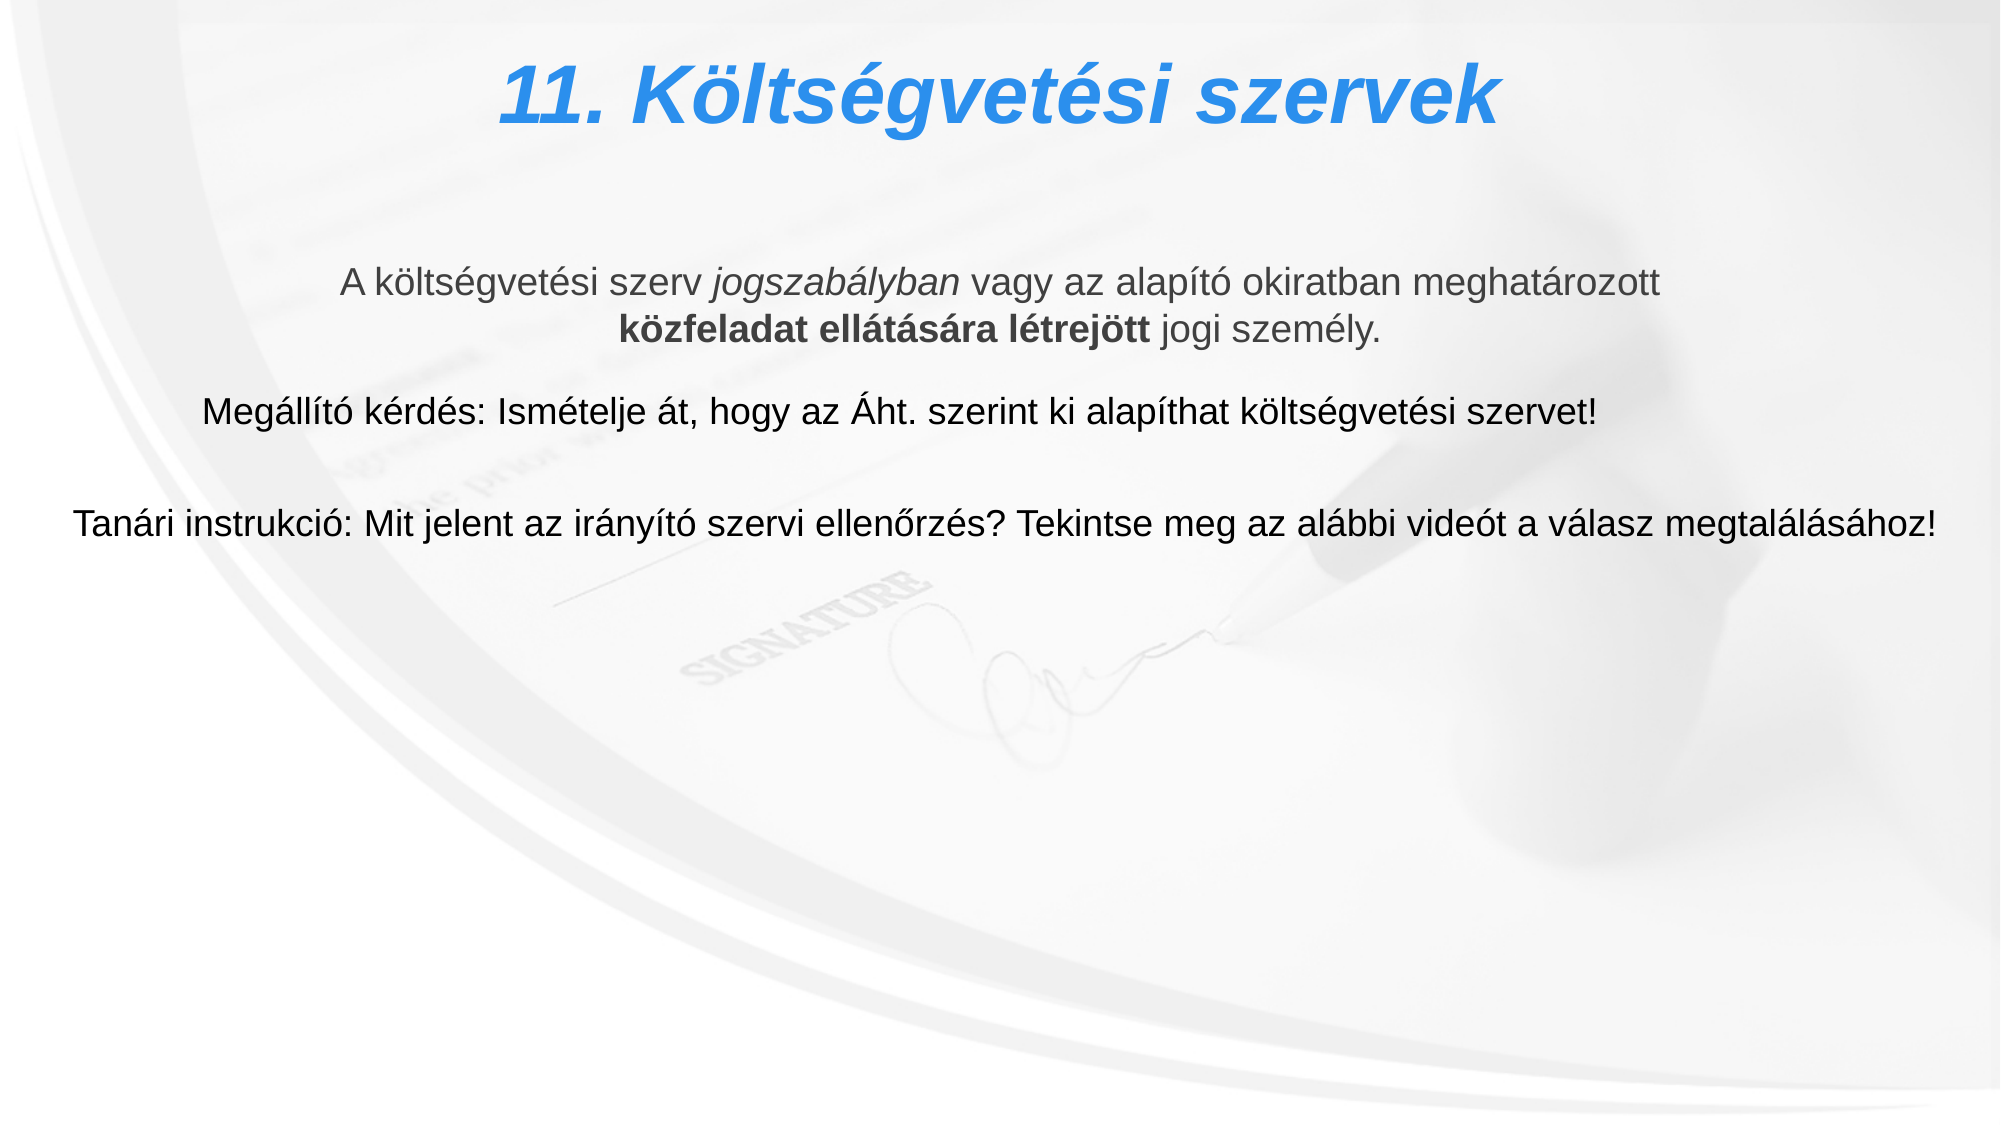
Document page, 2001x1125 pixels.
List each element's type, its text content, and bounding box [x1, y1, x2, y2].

text_box Tanári instrukció: Mit jelent az irányító szervi ellenőrzés? Tekintse meg az alábbi videót a válasz megtalálásához! [57, 491, 1953, 596]
list 11. Költségvetési szervek [0, 26, 2000, 153]
list A költségvetési szerv jogszabályban vagy az alapító okiratban meghatározott közfeladat ellátására létrejött jogi személy. [317, 299, 1683, 363]
picture [0, 0, 2001, 1125]
text_box Megállító kérdés: Ismételje át, hogy az Áht. szerint ki alapíthat költségvetési szervet! [187, 379, 1625, 440]
